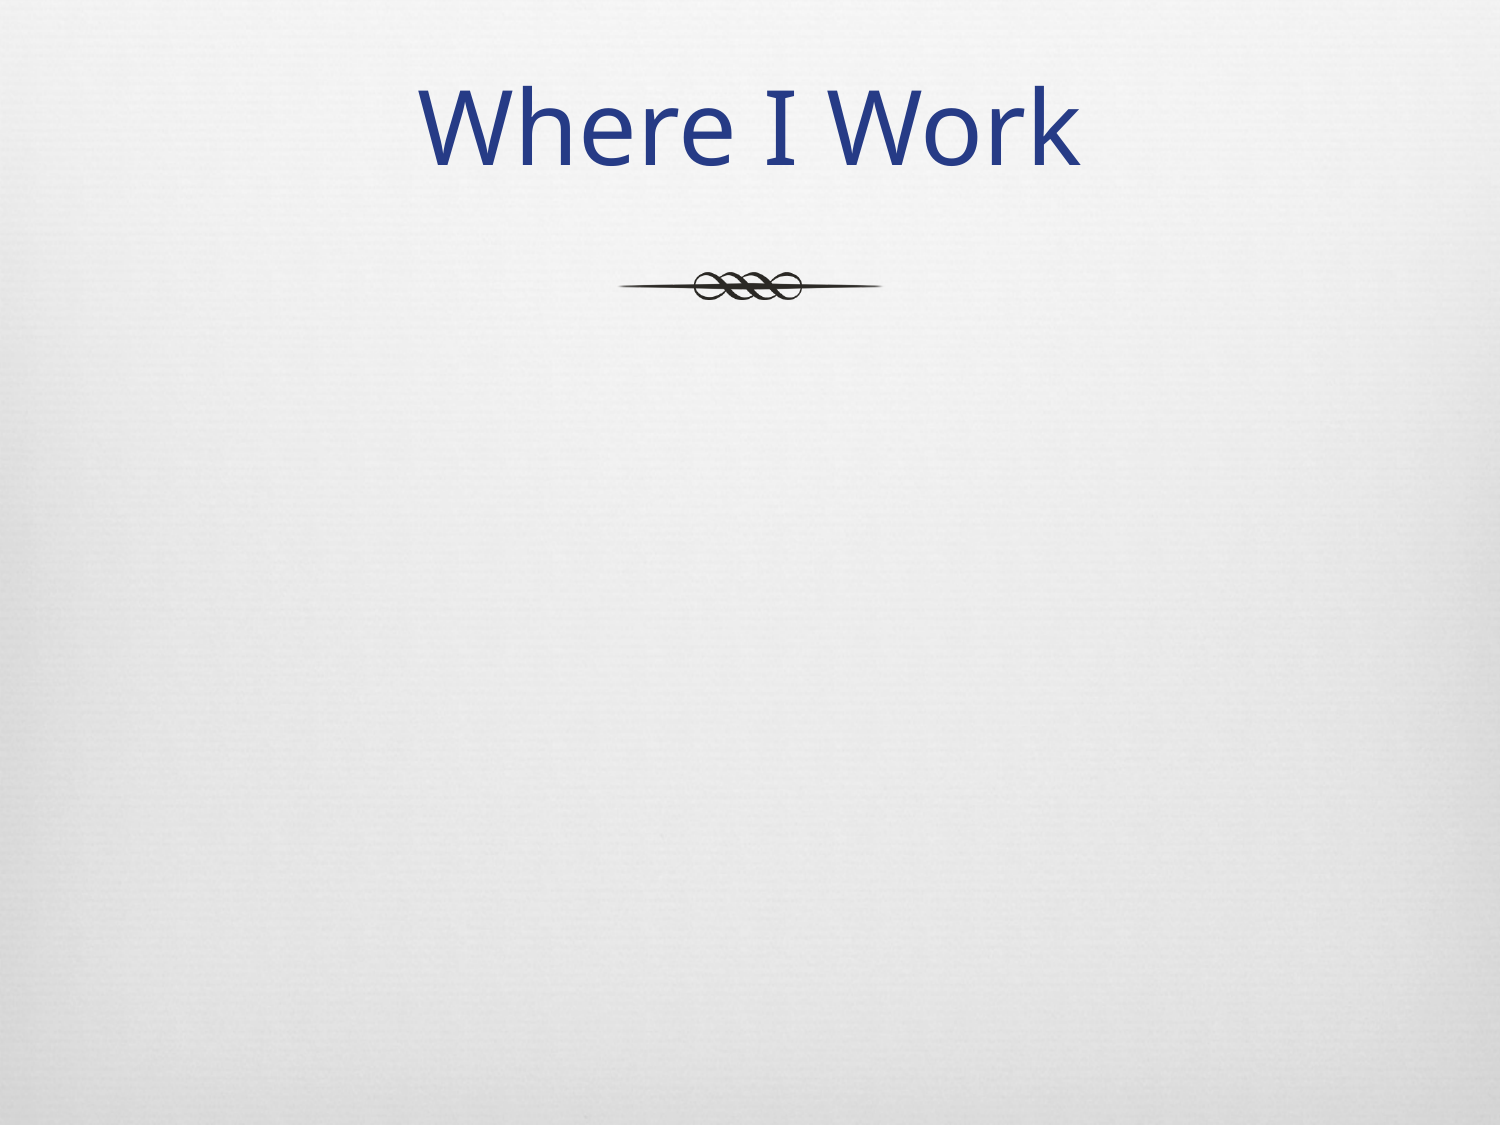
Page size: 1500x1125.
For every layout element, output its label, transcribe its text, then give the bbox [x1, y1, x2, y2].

title Where I Work [112, 11, 1388, 236]
picture [615, 272, 885, 300]
